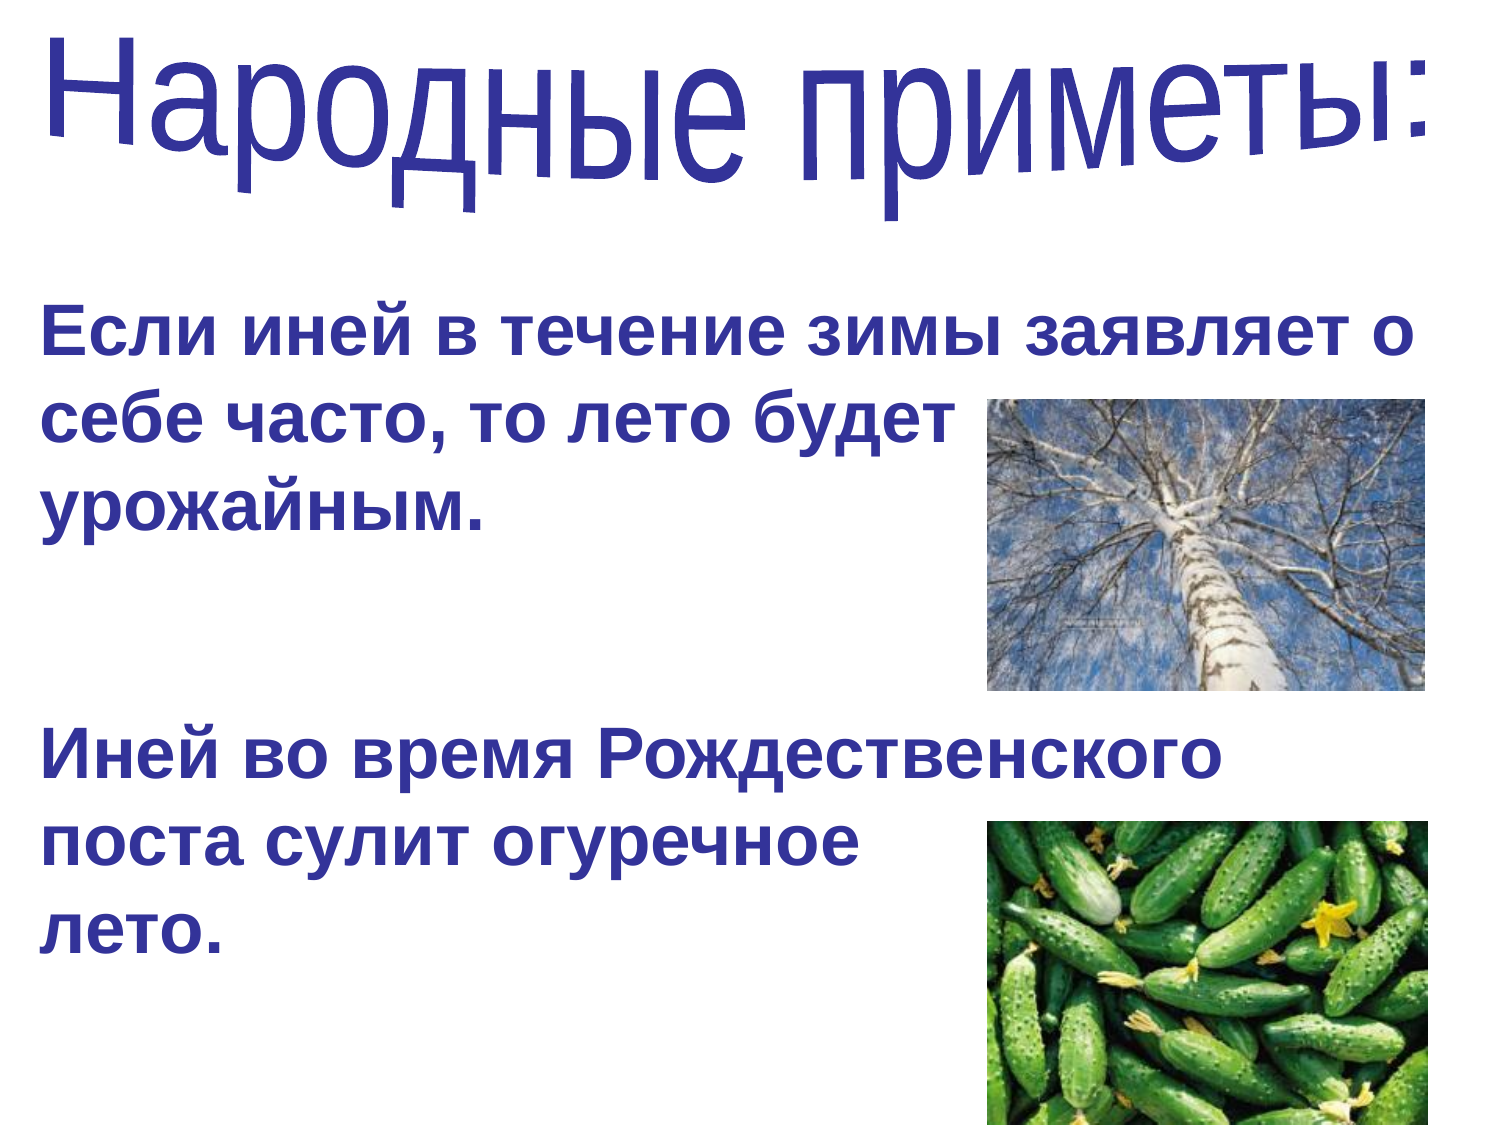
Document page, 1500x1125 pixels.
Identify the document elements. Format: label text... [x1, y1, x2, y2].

picture [987, 821, 1428, 1125]
text_box Если иней в течение зимы заявляет о себе часто, то лето будет урожайным. Иней во время Рождественского поста сулит огуречное лето. [24, 274, 1438, 976]
picture [987, 399, 1426, 691]
